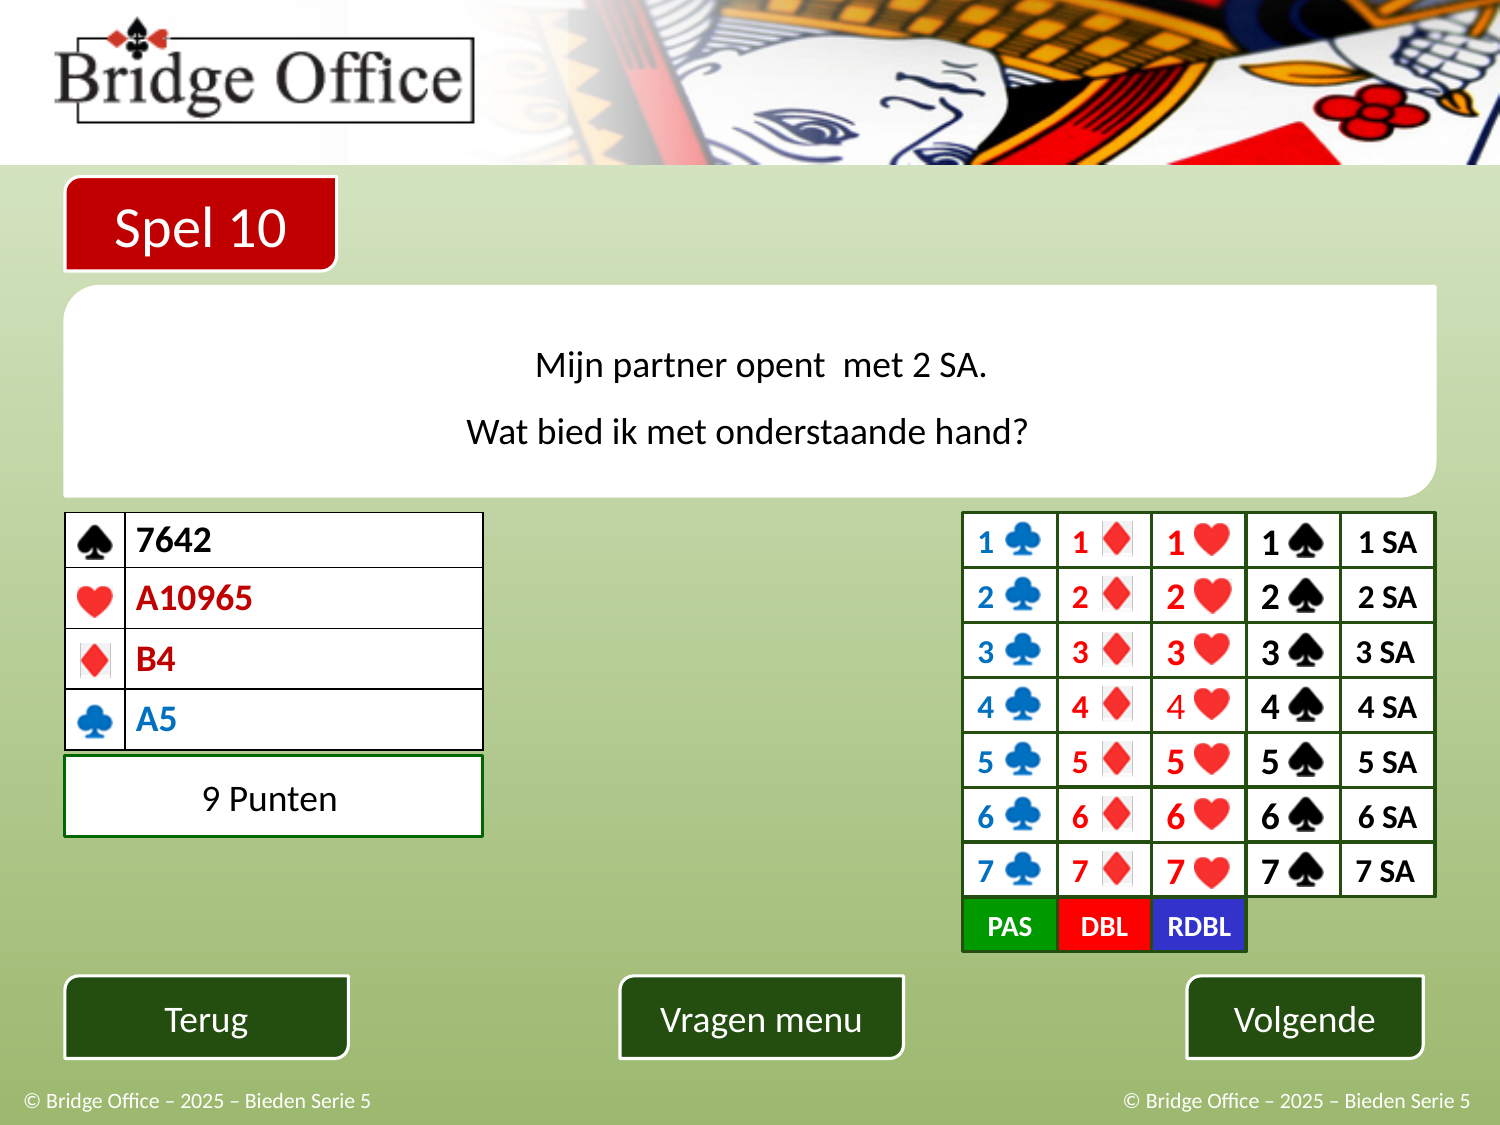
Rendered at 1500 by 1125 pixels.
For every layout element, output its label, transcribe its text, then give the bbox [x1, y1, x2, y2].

text_box 3 [1150, 621, 1245, 676]
picture [1193, 743, 1230, 776]
text_box 2 [961, 569, 1056, 621]
text_box 4 [1059, 676, 1150, 734]
table_cell B4 [126, 629, 482, 688]
picture [77, 643, 114, 679]
text_box 7 [1056, 841, 1150, 898]
picture [1288, 686, 1324, 723]
table_header 7642 [126, 513, 482, 567]
text_box 3 [1245, 621, 1339, 676]
picture [1193, 578, 1232, 614]
picture [1288, 576, 1324, 613]
picture [1288, 741, 1324, 778]
text_box © Bridge Office – 2025 – Bieden Serie 5 [8, 1079, 393, 1121]
text_box 5 SA [1339, 734, 1437, 786]
text_box RDBL [1153, 898, 1248, 953]
text_box 3 [1056, 621, 1150, 676]
text_box Spel 10 [63, 179, 339, 273]
table_cell A10965 [126, 568, 482, 628]
text_box [63, 284, 1437, 498]
text_box 5 [1059, 734, 1153, 786]
text_box 4 SA [1339, 676, 1437, 734]
picture [1099, 851, 1135, 887]
text_box 6 [1245, 786, 1339, 841]
picture [0, 0, 1500, 166]
text_box 2 [1153, 569, 1245, 621]
text_box 1 [1059, 511, 1153, 569]
text_box Wat bied ik met onderstaande hand? [451, 399, 1072, 460]
text_box 6 [961, 786, 1056, 841]
picture [1193, 857, 1230, 890]
table_cell [66, 690, 124, 749]
text_box 3 SA [1339, 621, 1437, 676]
text_box 1 [961, 511, 1059, 569]
text_box 7 [961, 841, 1056, 896]
text_box DBL [1059, 898, 1153, 953]
text_box PAS [961, 896, 1059, 953]
text_box 1 [1153, 511, 1245, 569]
text_box 7 [1150, 841, 1245, 898]
text_box 6 [1150, 786, 1245, 841]
text_box Vragen menu [618, 974, 906, 1061]
text_box 2 [1245, 569, 1339, 621]
text_box 7 SA [1339, 844, 1437, 898]
table_cell A5 [126, 690, 482, 749]
text_box 1 [1245, 511, 1342, 569]
picture [1099, 631, 1135, 668]
picture [1099, 576, 1135, 613]
text_box 2 [1056, 569, 1153, 621]
picture [1099, 741, 1135, 778]
picture [1004, 686, 1041, 723]
picture [1288, 521, 1325, 558]
picture [1288, 851, 1324, 887]
picture [1004, 741, 1041, 778]
text_box Volgende [1185, 974, 1425, 1061]
picture [77, 524, 114, 561]
picture [1004, 851, 1041, 887]
table_cell [66, 568, 124, 628]
text_box 6 [1056, 786, 1150, 841]
text_box 6 SA [1339, 786, 1437, 844]
text_box 5 [961, 734, 1059, 786]
text_box © Bridge Office – 2025 – Bieden Serie 5 [1107, 1079, 1500, 1121]
picture [1004, 576, 1041, 613]
text_box Mijn partner opent met 2 SA. [508, 332, 1015, 393]
text_box Terug [63, 974, 350, 1061]
text_box 9 Punten [63, 754, 484, 838]
text_box 3 [961, 621, 1056, 676]
picture [77, 585, 114, 618]
picture [1288, 796, 1324, 832]
table_header [66, 513, 124, 567]
table_cell [66, 629, 124, 688]
picture [1193, 523, 1230, 556]
picture [1099, 796, 1135, 833]
picture [1004, 521, 1041, 558]
picture [1004, 631, 1041, 668]
text_box 5 [1153, 734, 1248, 786]
text_box 2 SA [1339, 569, 1437, 621]
picture [77, 703, 114, 740]
text_box 1 SA [1342, 511, 1437, 569]
picture [1193, 798, 1230, 830]
text_box 7 [1245, 841, 1339, 898]
picture [1194, 633, 1230, 666]
picture [1099, 686, 1135, 723]
text_box 5 [1248, 734, 1339, 786]
picture [1193, 688, 1230, 721]
picture [1288, 631, 1324, 668]
text_box 4 [1245, 676, 1339, 734]
picture [1004, 796, 1041, 833]
text_box 4 [1150, 676, 1245, 734]
text_box 4 [961, 676, 1059, 734]
picture [1099, 521, 1135, 558]
